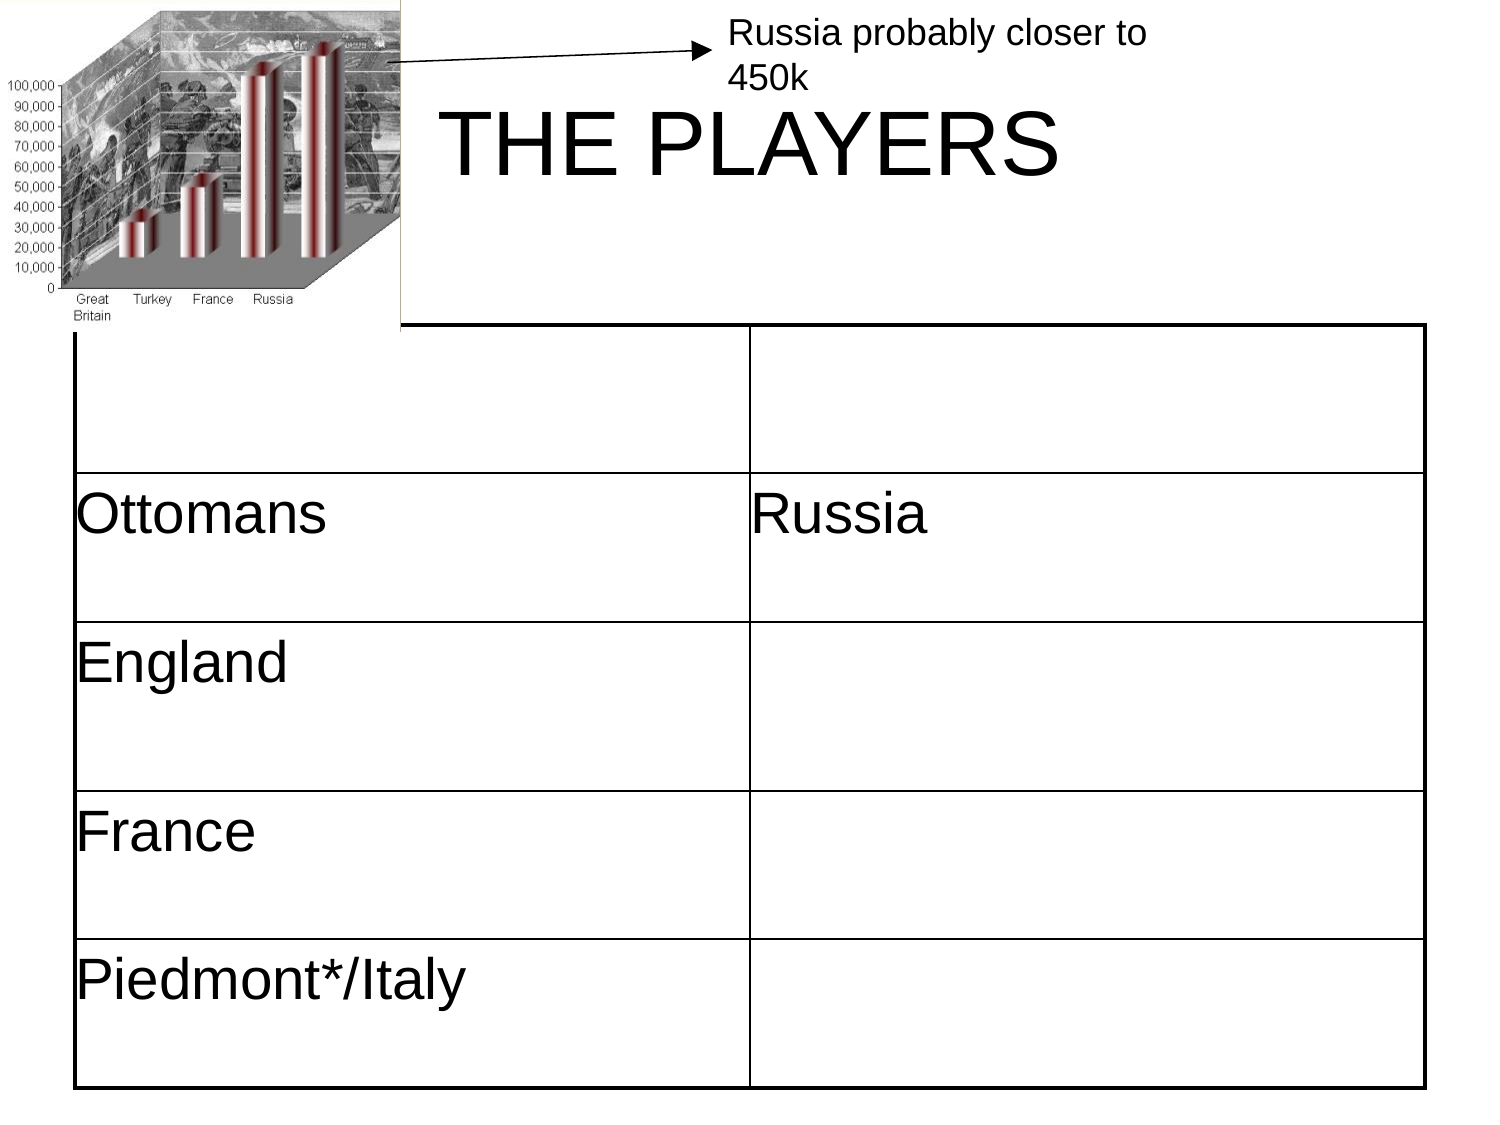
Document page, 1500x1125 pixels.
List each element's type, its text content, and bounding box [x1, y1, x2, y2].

text_box Russia probably closer to 450k [712, 0, 1163, 106]
table_cell Russia [751, 474, 1423, 621]
table_header [751, 327, 1423, 472]
table_cell [751, 940, 1423, 1086]
table_cell Piedmont*/Italy [77, 940, 749, 1086]
title THE PLAYERS [406, 45, 1425, 233]
table_cell [751, 623, 1423, 790]
table_cell France [77, 792, 749, 938]
table_cell England [77, 623, 749, 790]
table_cell [751, 792, 1423, 938]
picture [0, 0, 402, 332]
table_cell Ottomans [77, 474, 749, 621]
table_header [77, 327, 749, 472]
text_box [387, 49, 713, 63]
